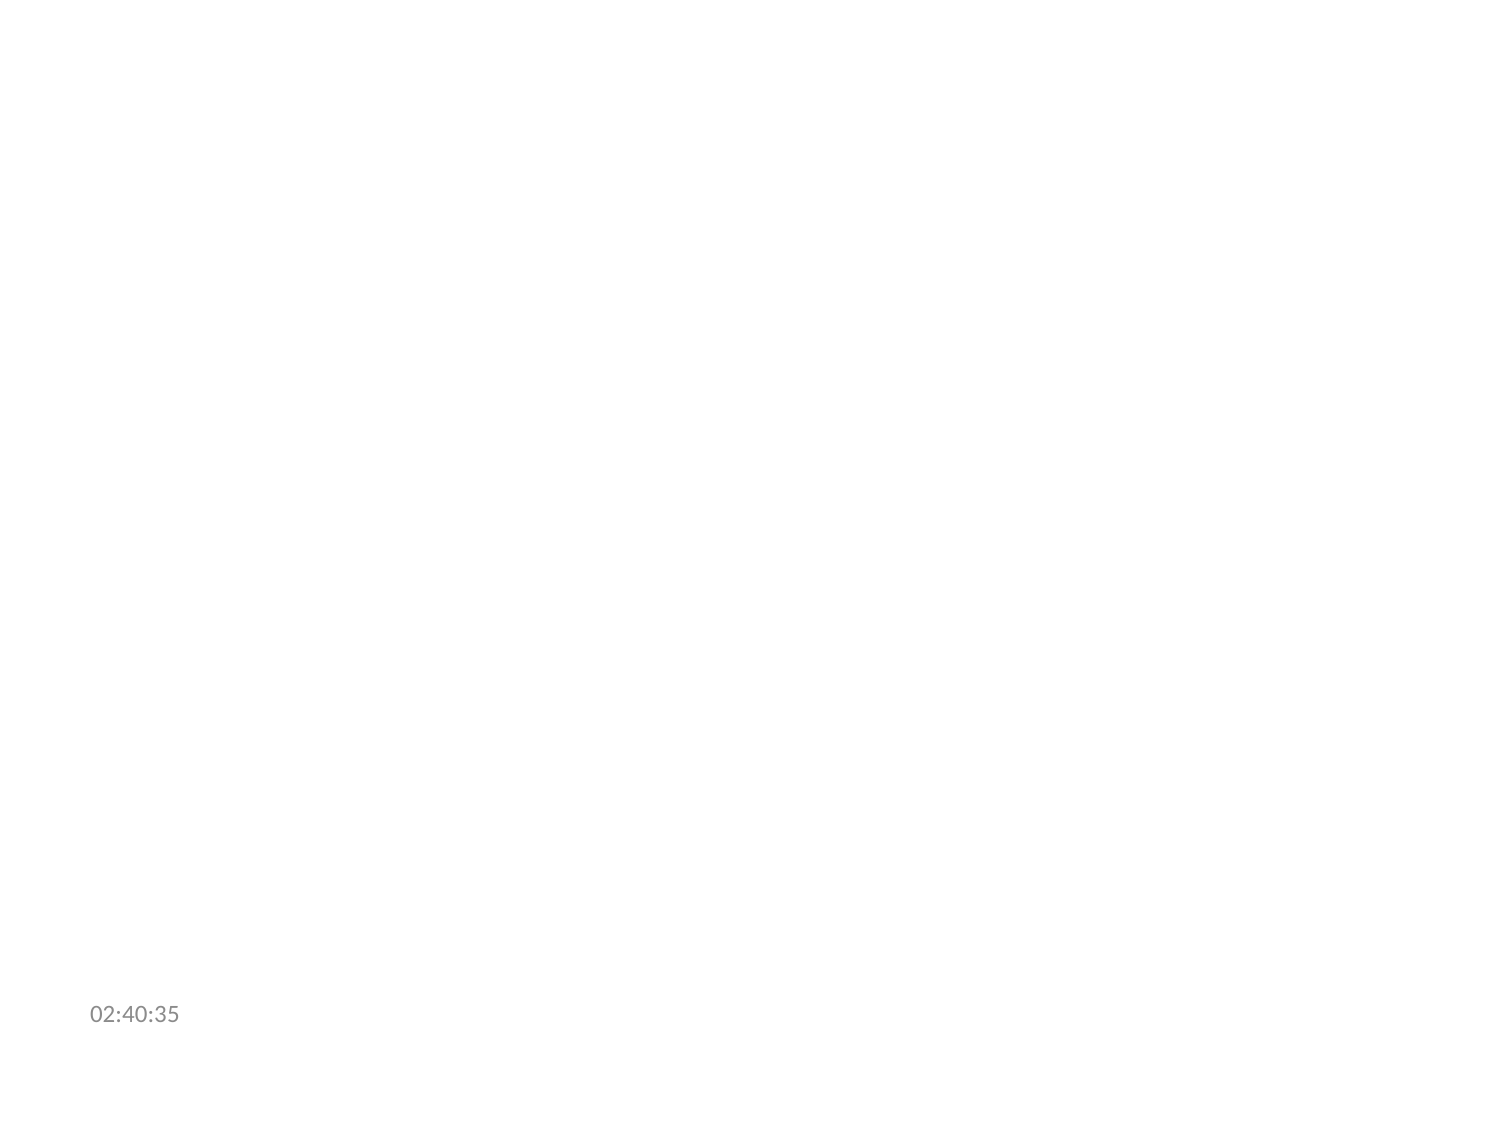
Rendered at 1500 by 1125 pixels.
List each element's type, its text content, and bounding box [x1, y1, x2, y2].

text_box 15:35:09 [75, 982, 425, 1043]
